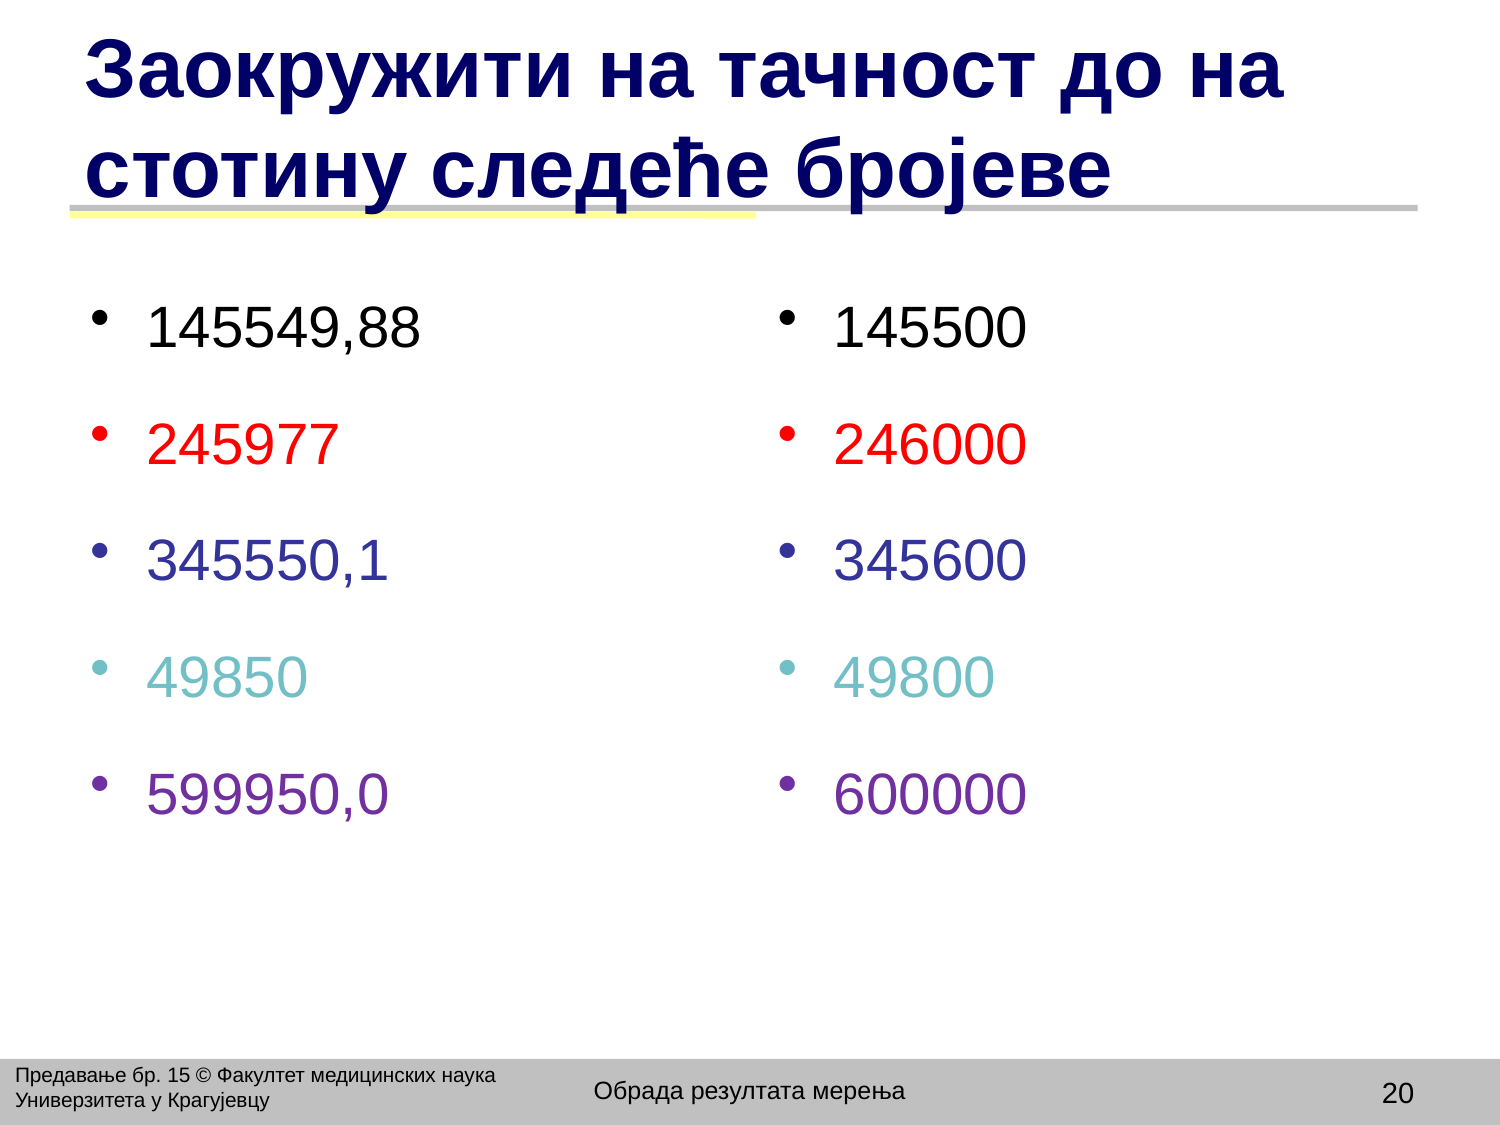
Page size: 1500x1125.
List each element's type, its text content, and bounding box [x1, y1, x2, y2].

slide_number 20 [1079, 1066, 1430, 1125]
list 145549,88 245977 345550,1 49850 599950,0 [74, 246, 738, 1023]
footer Обрада резултата мерења [512, 1066, 988, 1125]
title Заокружити на тачност до на стотину следеће бројеве [69, 19, 1426, 208]
list 145500 246000 345600 49800 600000 [762, 246, 1426, 1023]
slide_number Предавање бр. 15 © Факултет медицинских наука Универзитета у Крагујевцу [0, 1053, 631, 1108]
